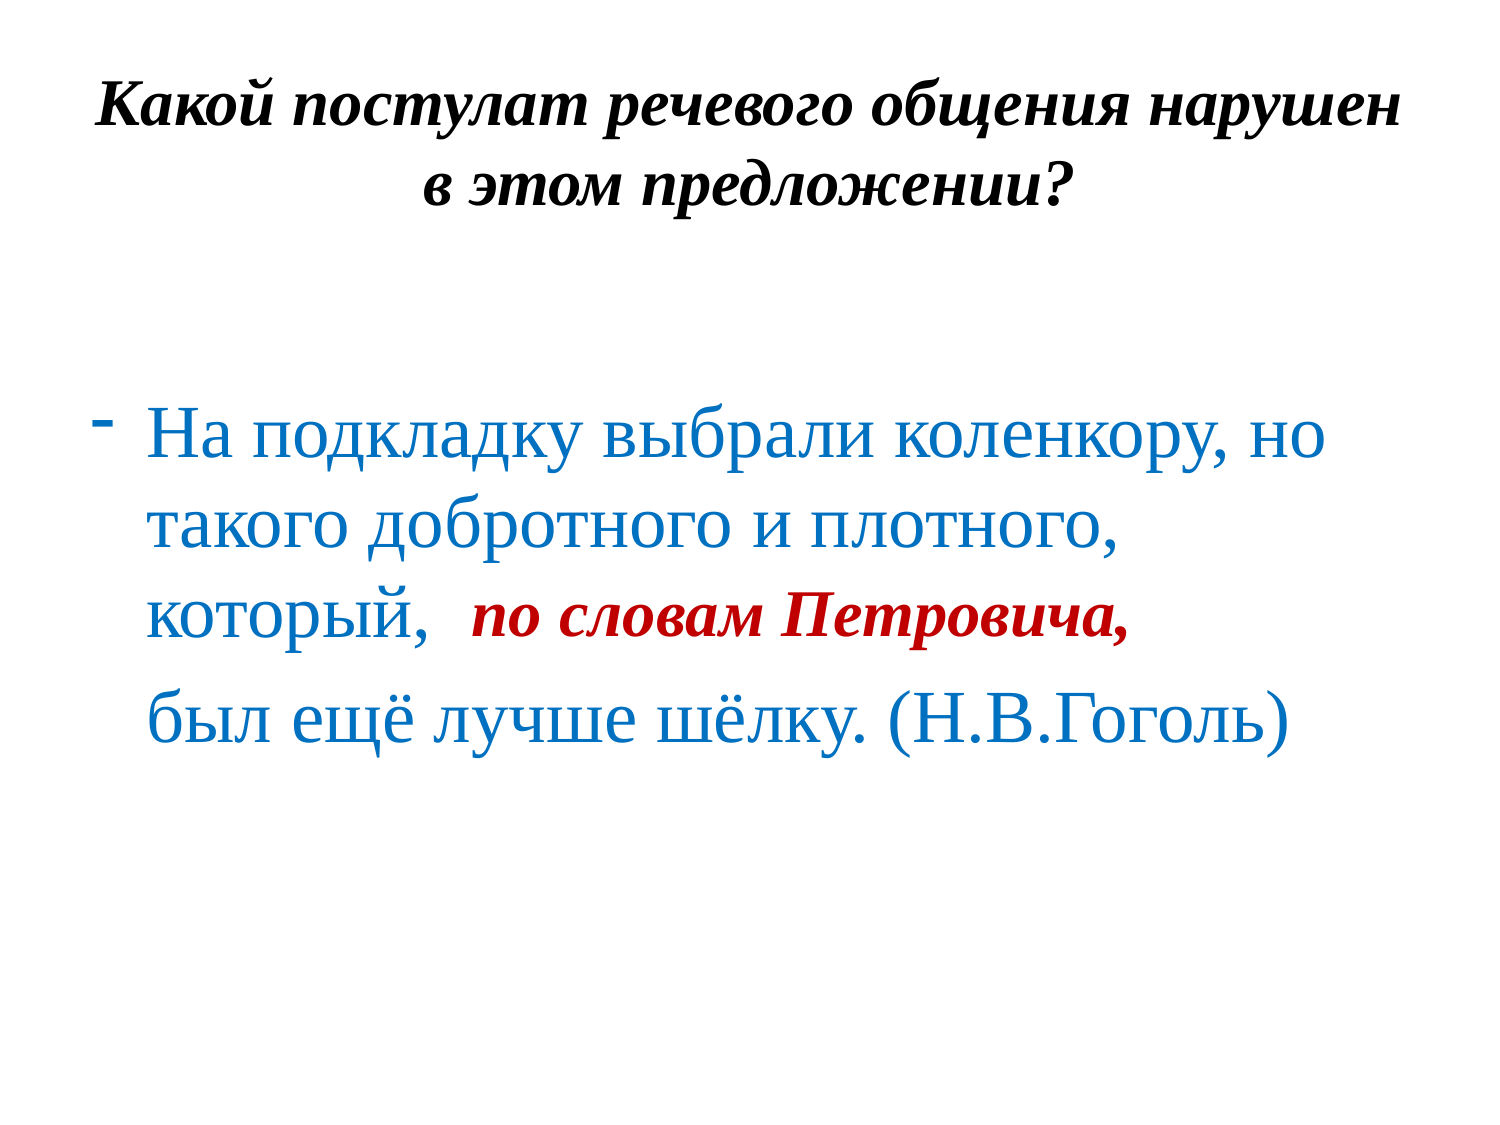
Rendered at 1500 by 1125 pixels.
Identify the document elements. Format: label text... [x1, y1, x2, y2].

title Какой постулат речевого общения нарушен в этом предложении? [75, 45, 1425, 233]
list На подкладку выбрали коленкору, но такого добротного и плотного, который, был ещё лучше шёлку. (Н.В.Гоголь) [75, 375, 1425, 1005]
text_box по словам Петровича, [457, 562, 1172, 658]
